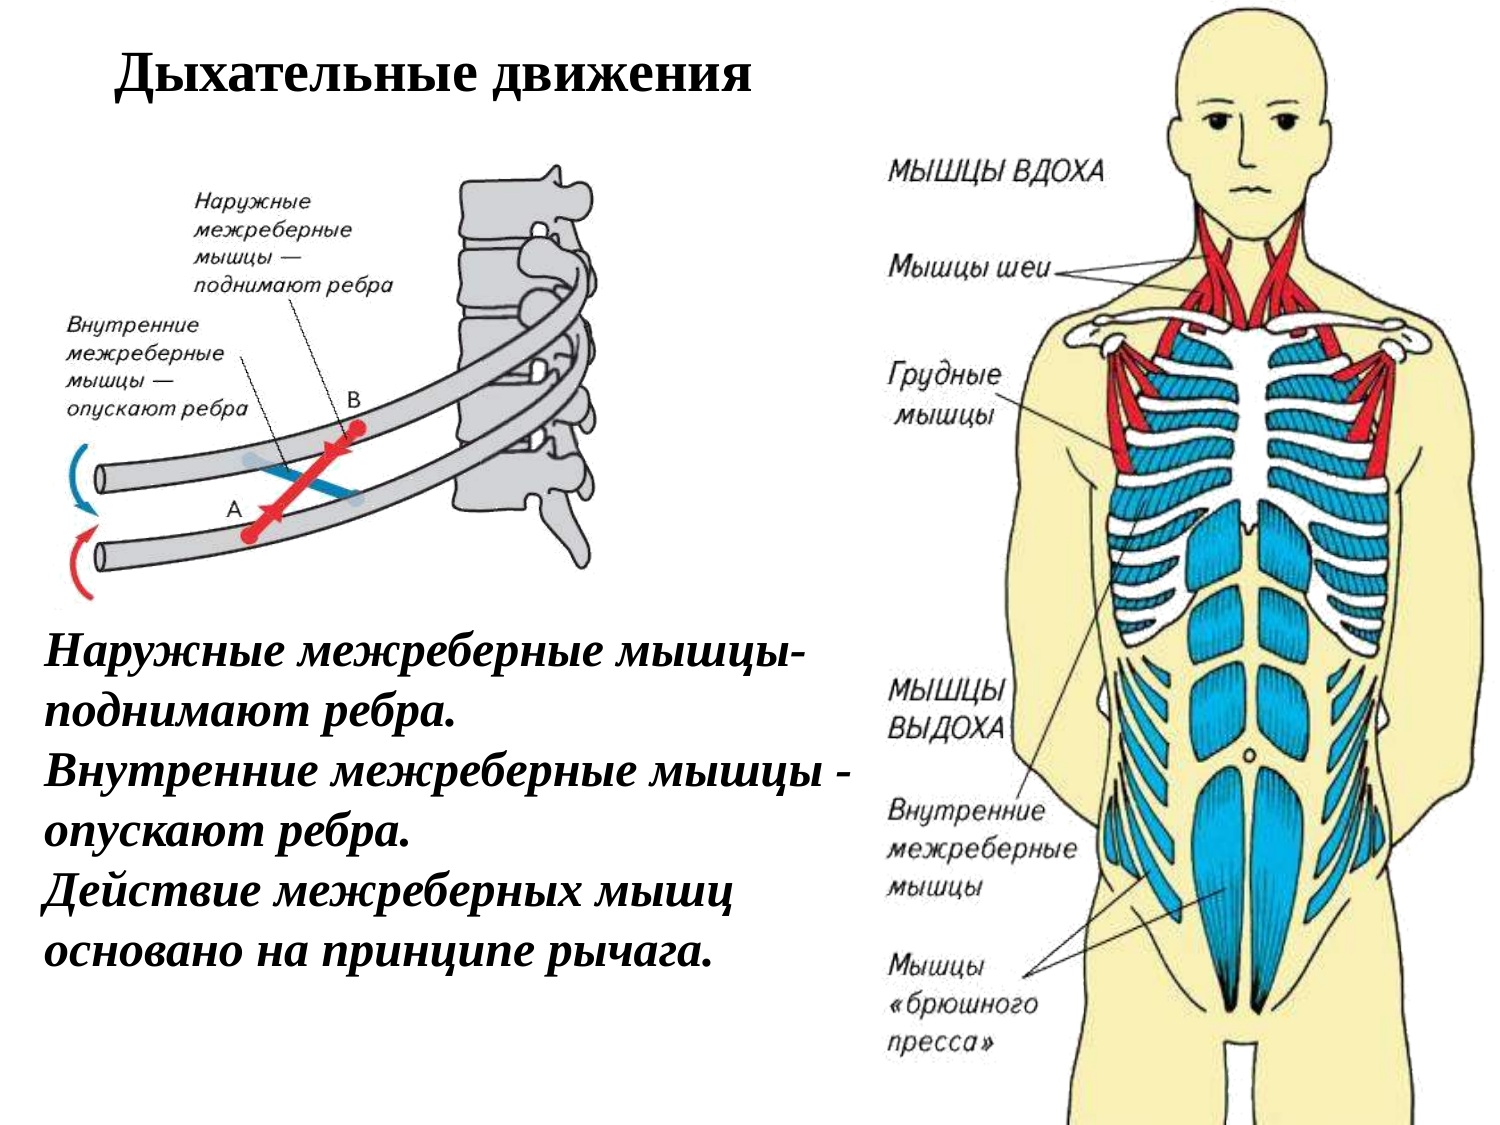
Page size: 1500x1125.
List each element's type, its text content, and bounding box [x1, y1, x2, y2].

text_box Дыхательные движения [99, 26, 768, 111]
picture [52, 152, 632, 610]
text_box Наружные межреберные мышцы- поднимают ребра. Внутренние межреберные мышцы - опускают ребра. Действие межреберных мышц основано на принципе рычага. [29, 609, 862, 985]
picture [867, 0, 1500, 1125]
